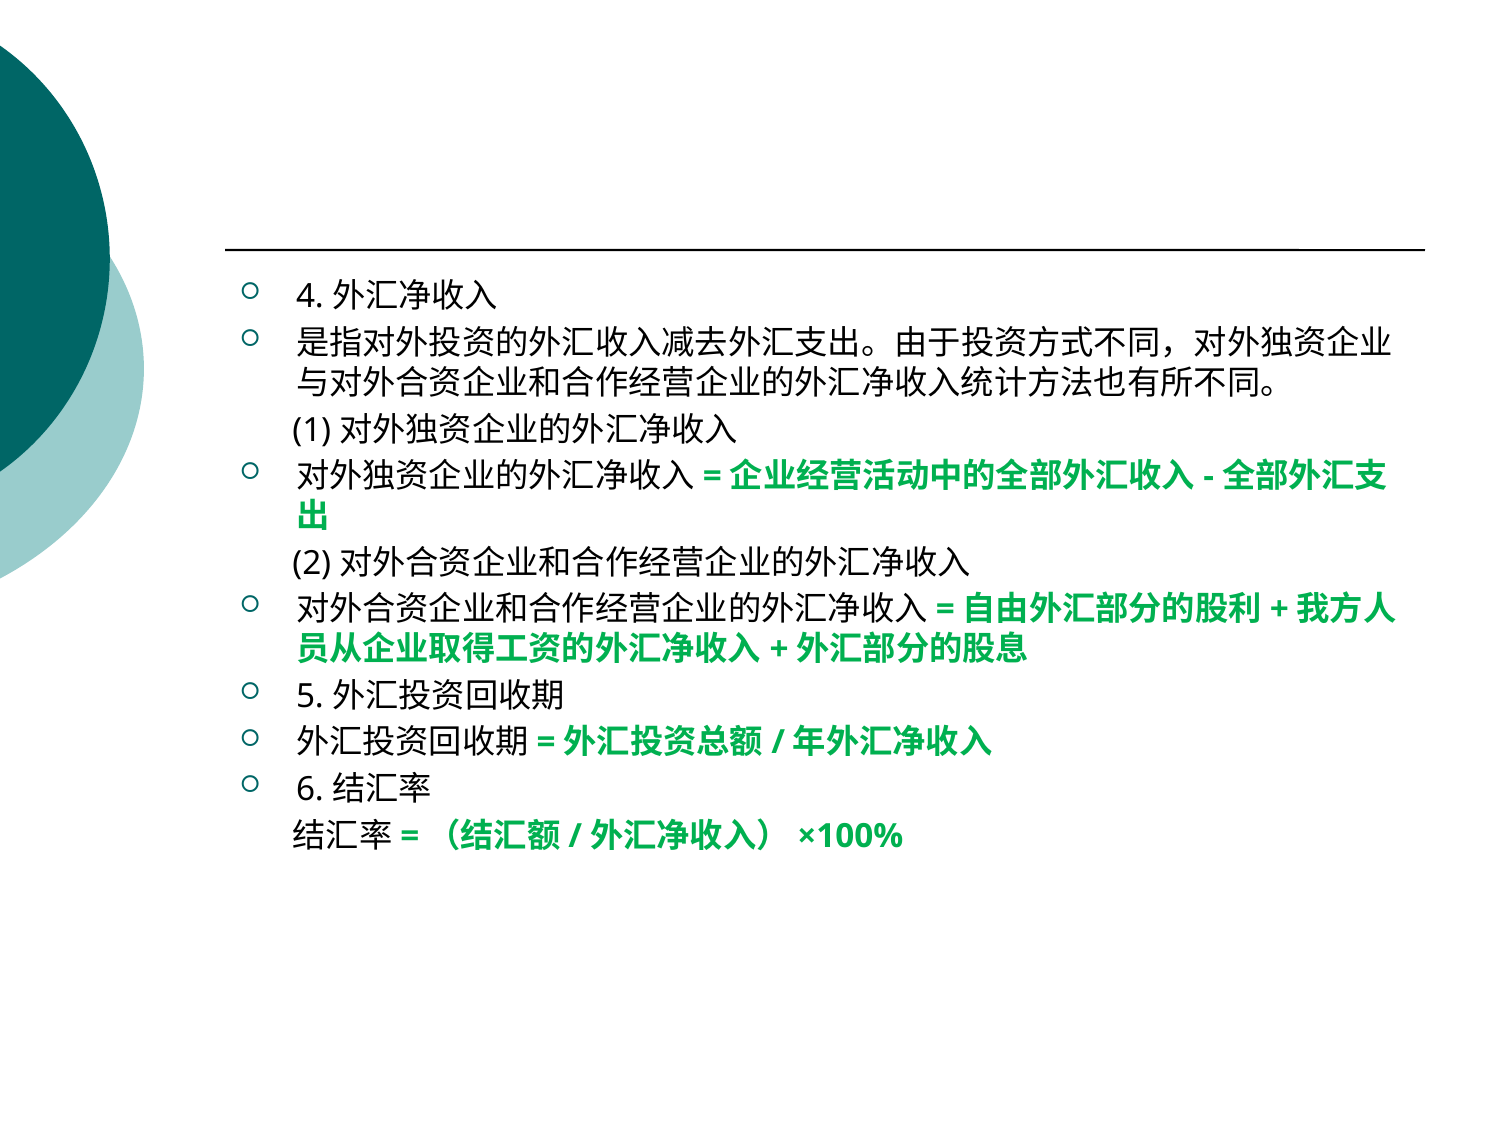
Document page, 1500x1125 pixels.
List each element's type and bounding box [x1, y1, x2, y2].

list [224, 266, 1425, 943]
